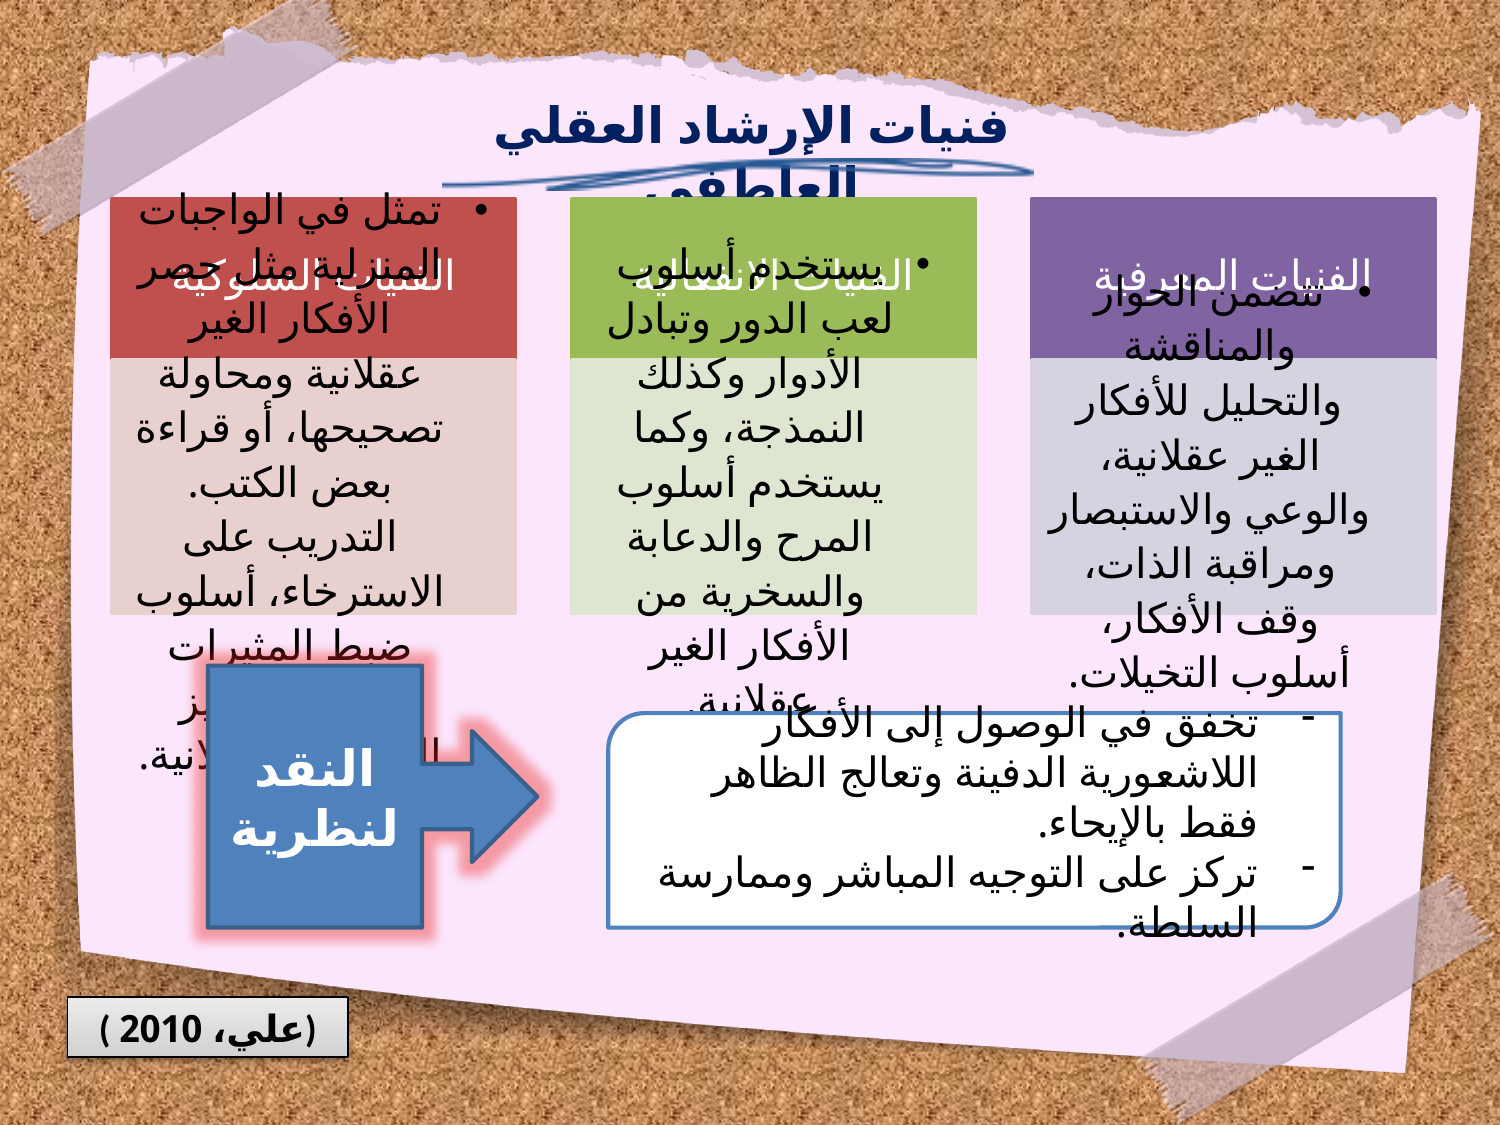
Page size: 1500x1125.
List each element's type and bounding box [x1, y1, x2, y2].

picture [0, 0, 1500, 1125]
text_box [111, 198, 1436, 614]
